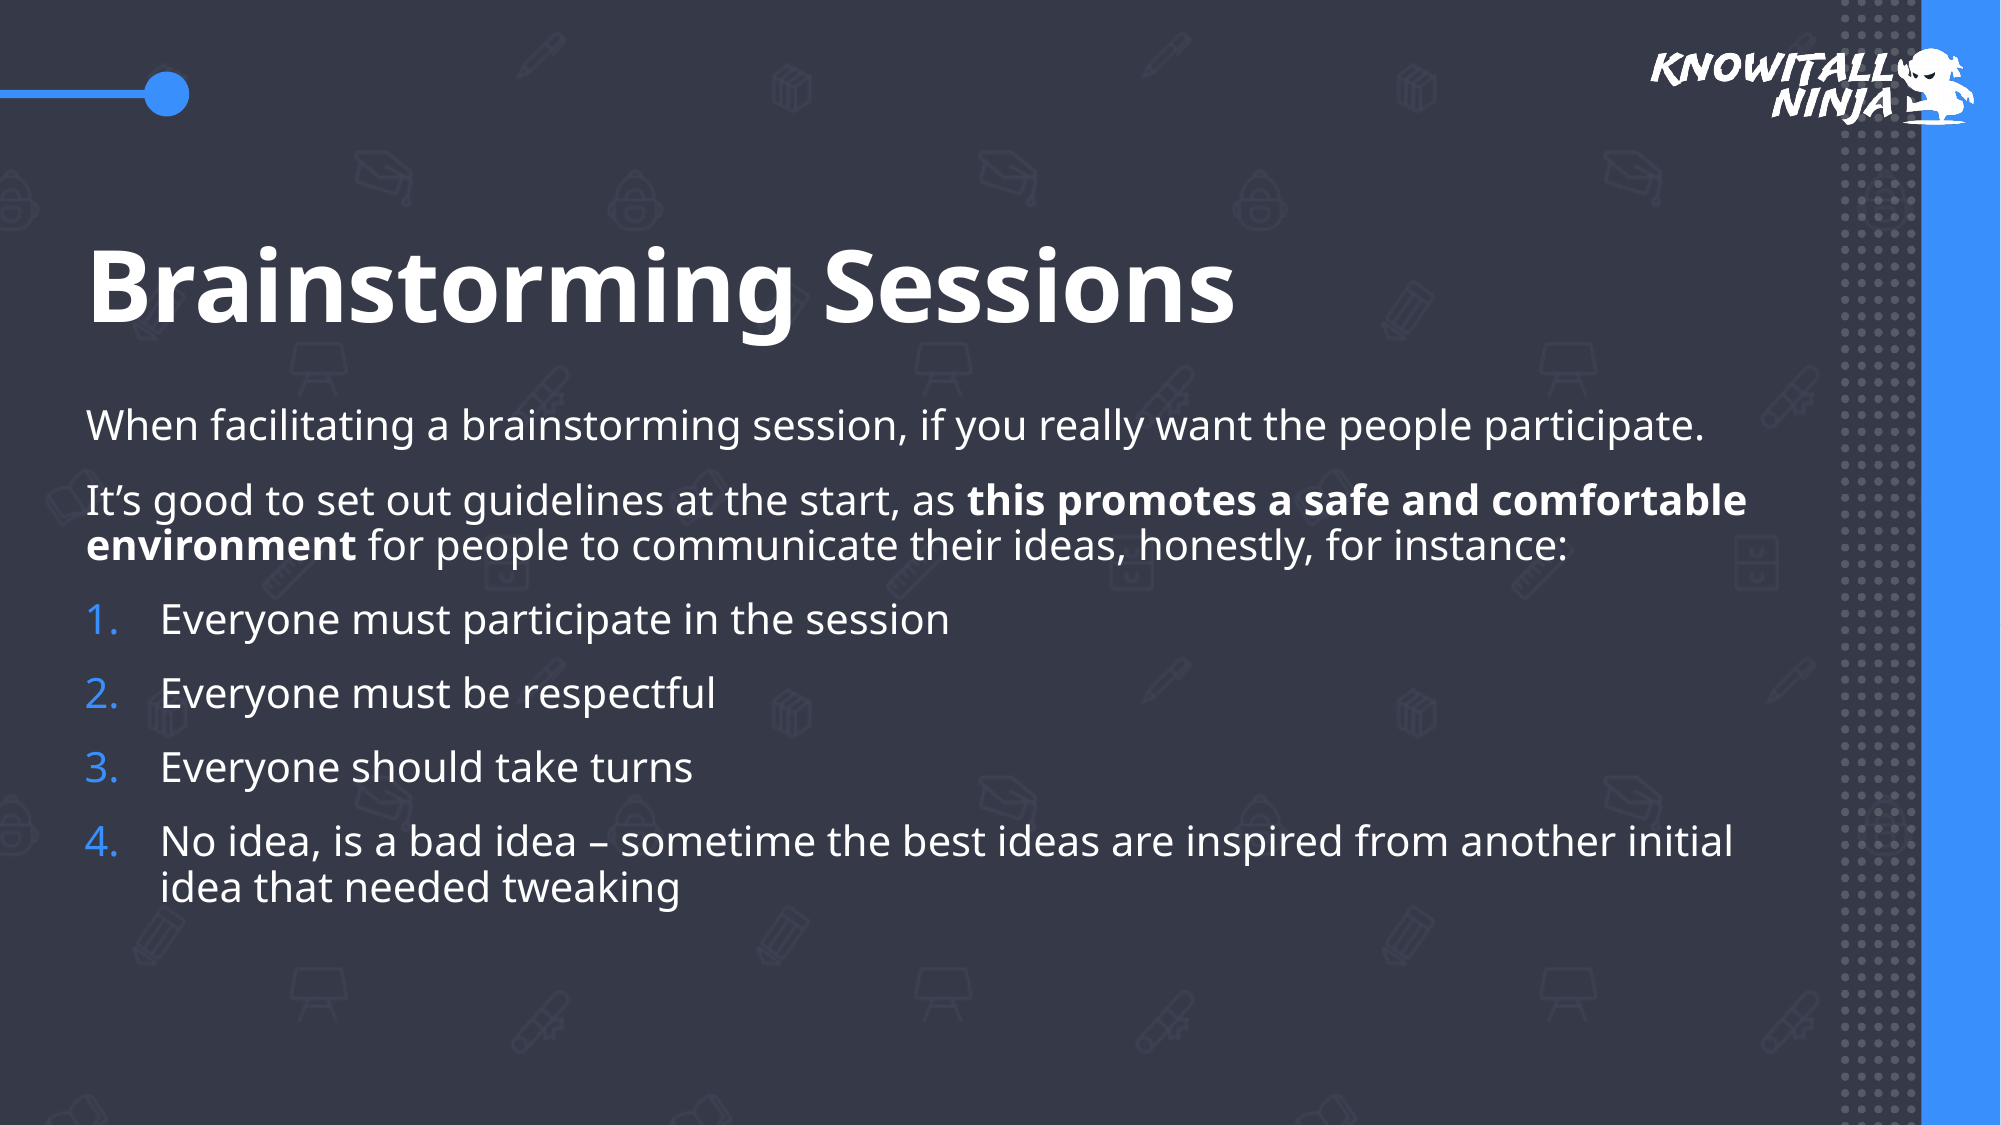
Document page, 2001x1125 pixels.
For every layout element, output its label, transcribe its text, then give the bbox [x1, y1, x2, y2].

picture [0, 0, 1974, 1125]
list When facilitating a brainstorming session, if you really want the people participate. It’s good to set out guidelines at the start, as this promotes a safe and comfortable environment for people to communicate their ideas, honestly, for instance: Everyone must participate in the session Everyone must be respectful Everyone should take turns No idea, is a bad idea – sometime the best ideas are inspired from another initial idea that needed tweaking [70, 397, 1825, 1090]
title Brainstorming Sessions [70, 125, 1825, 351]
